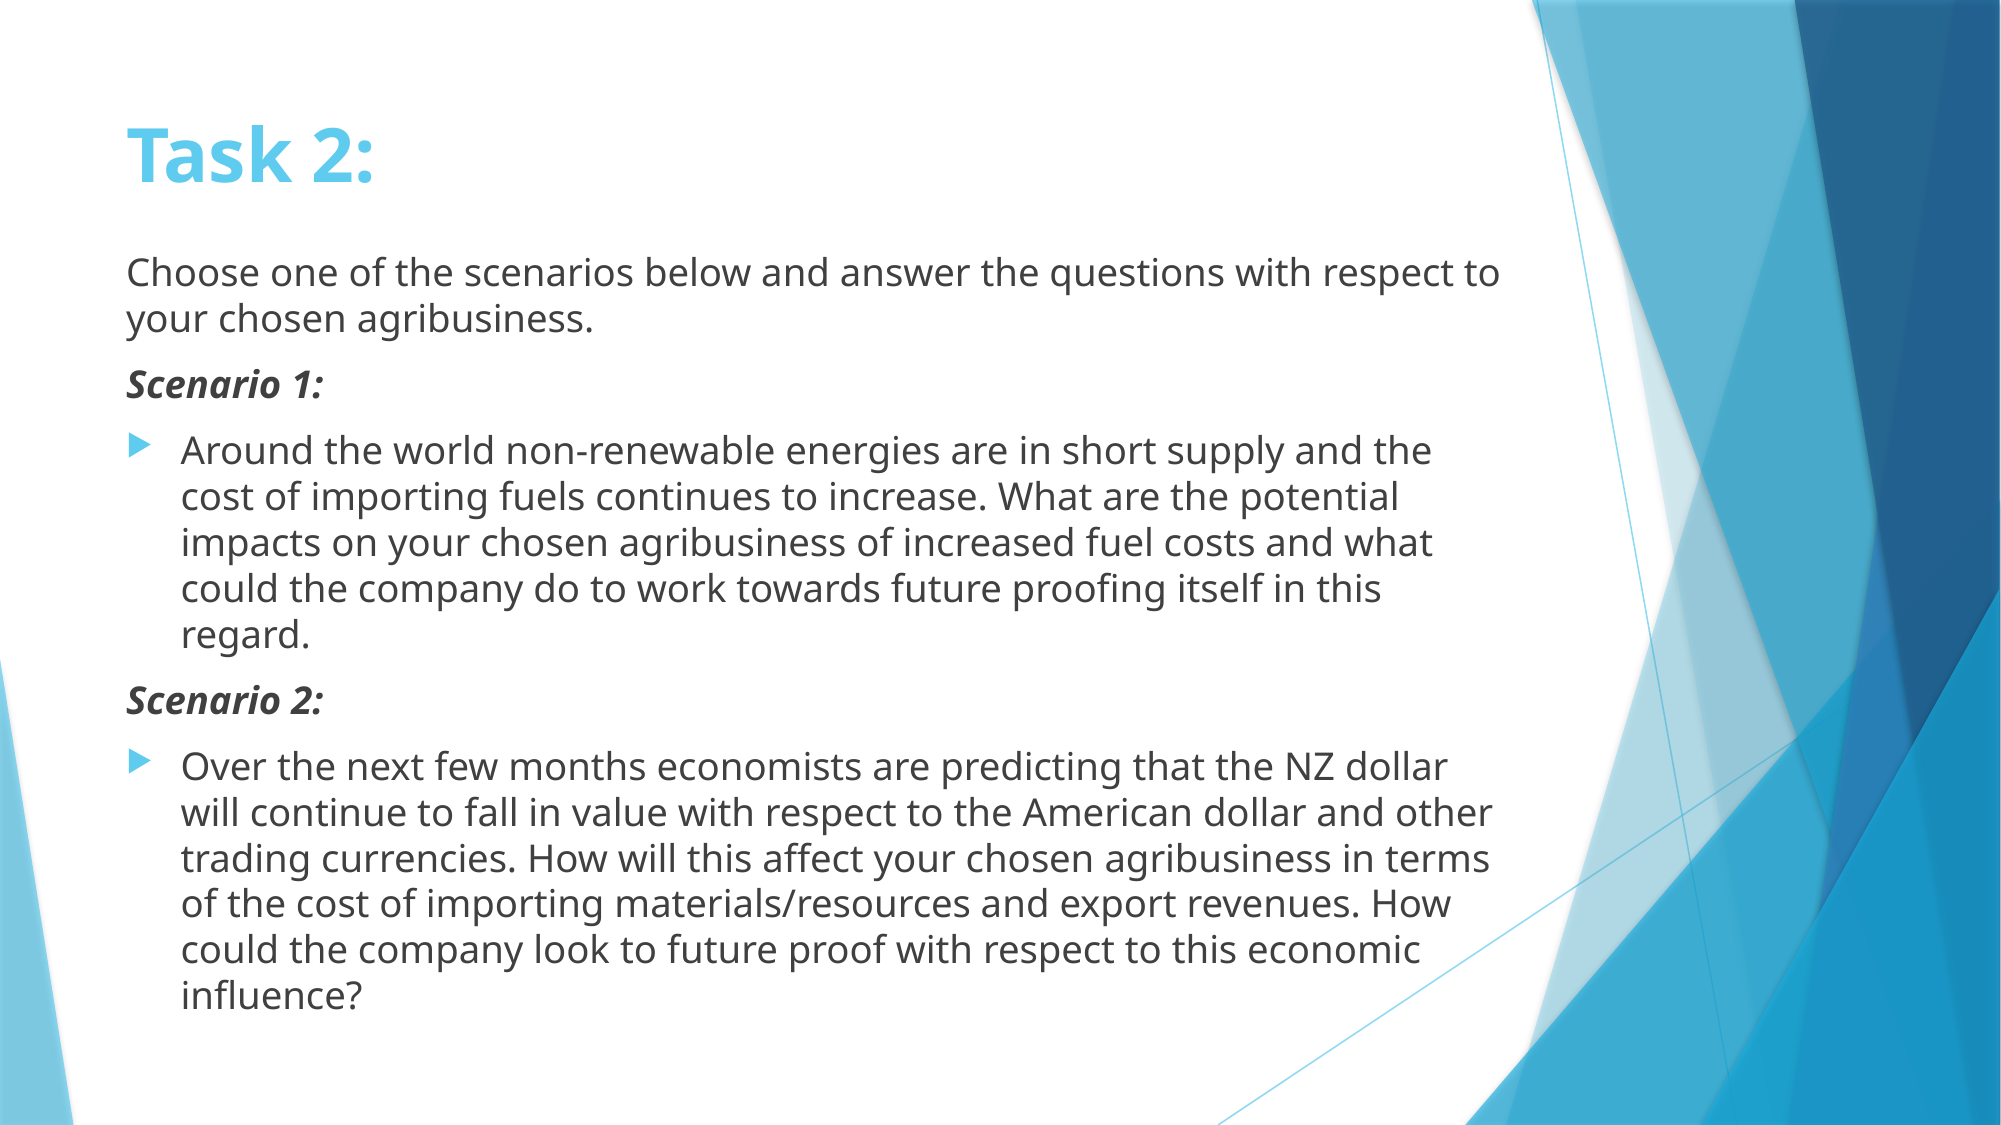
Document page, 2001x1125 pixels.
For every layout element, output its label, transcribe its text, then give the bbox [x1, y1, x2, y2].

title Task 2: [111, 99, 1522, 240]
list Choose one of the scenarios below and answer the questions with respect to your chosen agribusiness. Scenario 1: Around the world non-renewable energies are in short supply and the cost of importing fuels continues to increase. What are the potential impacts on your chosen agribusiness of increased fuel costs and what could the company do to work towards future proofing itself in this regard. Scenario 2: Over the next few months economists are predicting that the NZ dollar will continue to fall in value with respect to the American dollar and other trading currencies. How will this affect your chosen agribusiness in terms of the cost of importing materials/resources and export revenues. How could the company look to future proof with respect to this economic influence? [111, 240, 1522, 1029]
